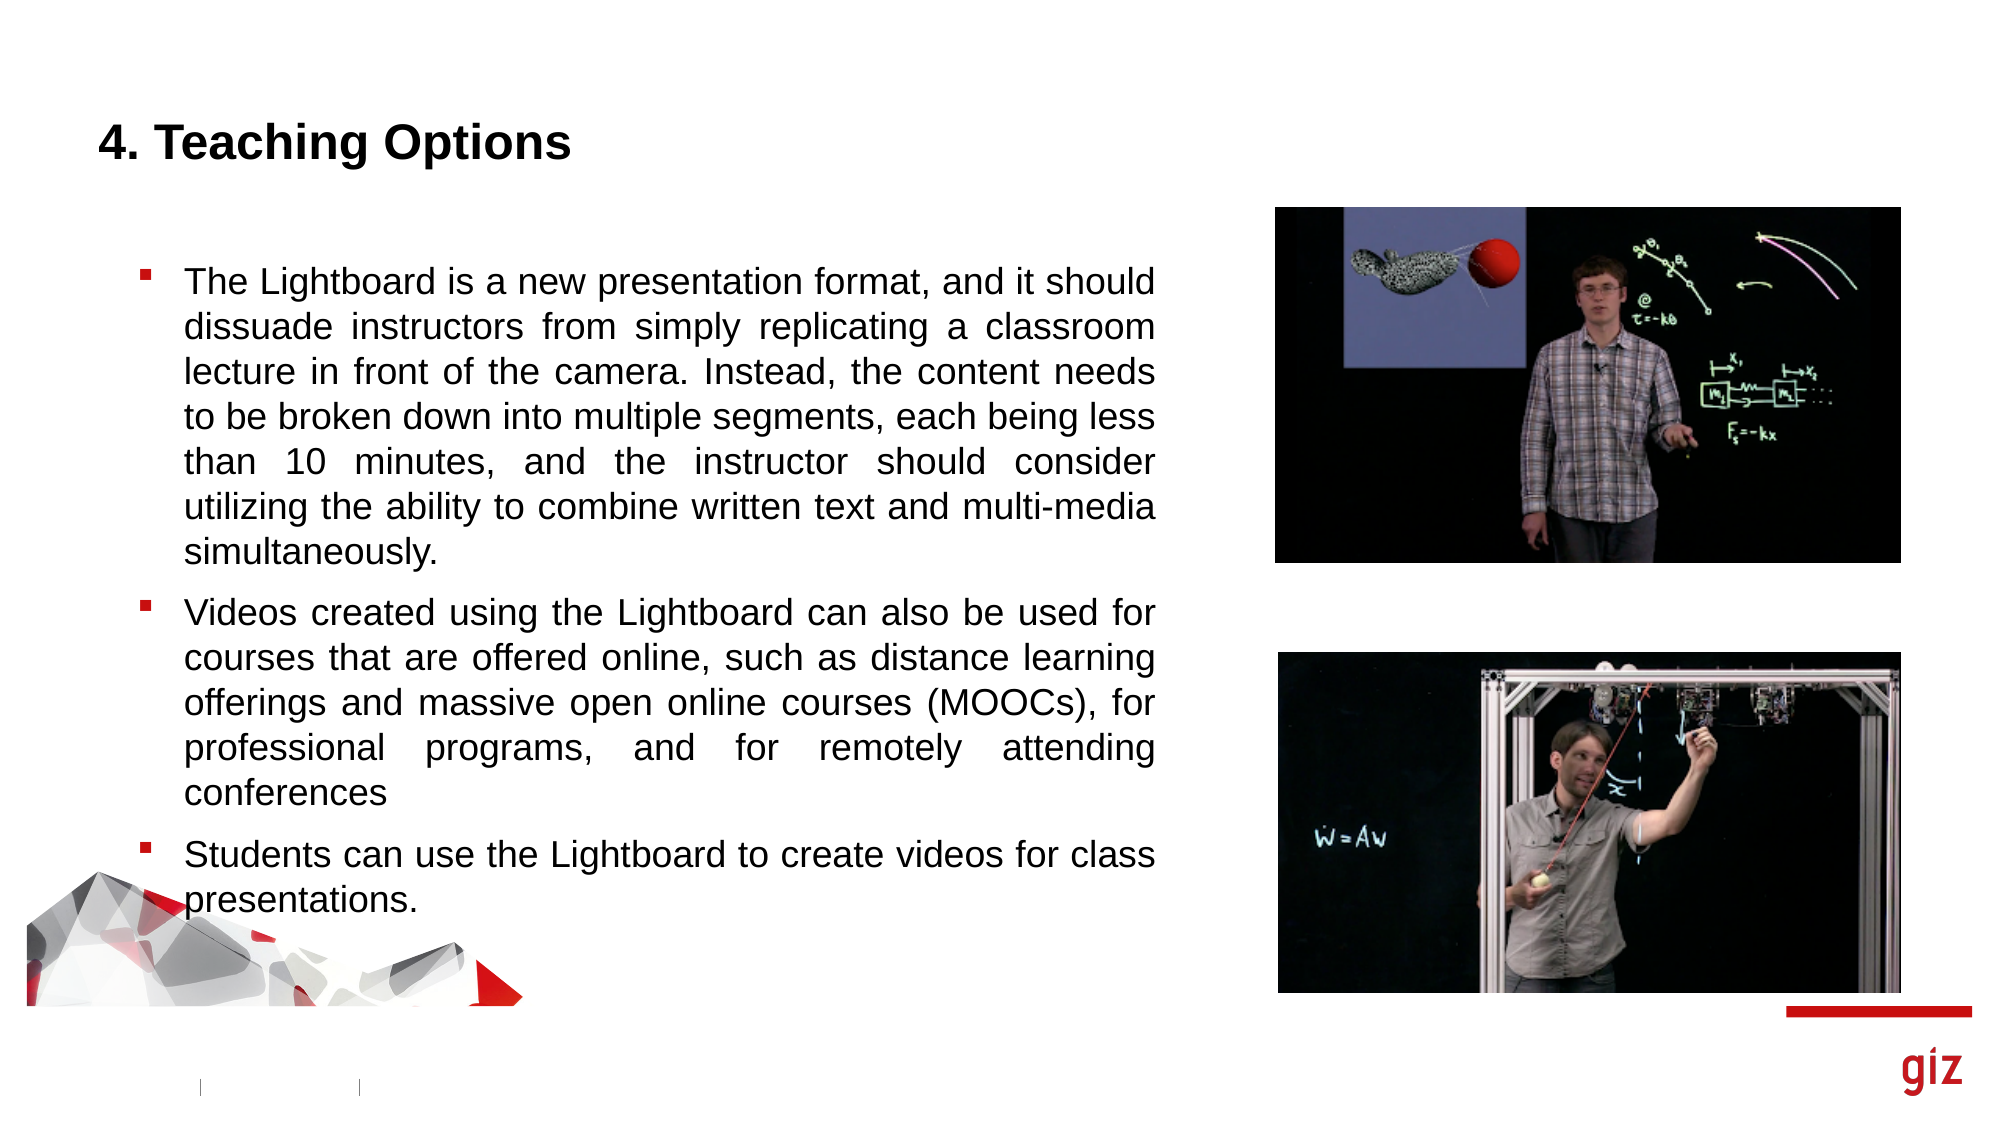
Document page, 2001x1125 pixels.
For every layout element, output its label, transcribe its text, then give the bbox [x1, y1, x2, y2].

picture [1278, 651, 1901, 993]
title 4. Teaching Options [98, 52, 1668, 171]
picture [26, 921, 33, 1007]
picture [1901, 1045, 1969, 1098]
picture [1275, 207, 1901, 563]
list The Lightboard is a new presentation format, and it should dissuade instructors from simply replicating a classroom lecture in front of the camera. Instead, the content needs to be broken down into multiple segments, each being less than 10 minutes, and the instructor should consider utilizing the ability to combine written text and multi-media simultaneously. Videos created using the Lightboard can also be used for courses that are offered online, such as distance learning offerings and massive open online courses (MOOCs), for professional programs, and for remotely attending conferences Students can use the Lightboard to create videos for class presentations. [33, 256, 1168, 1048]
